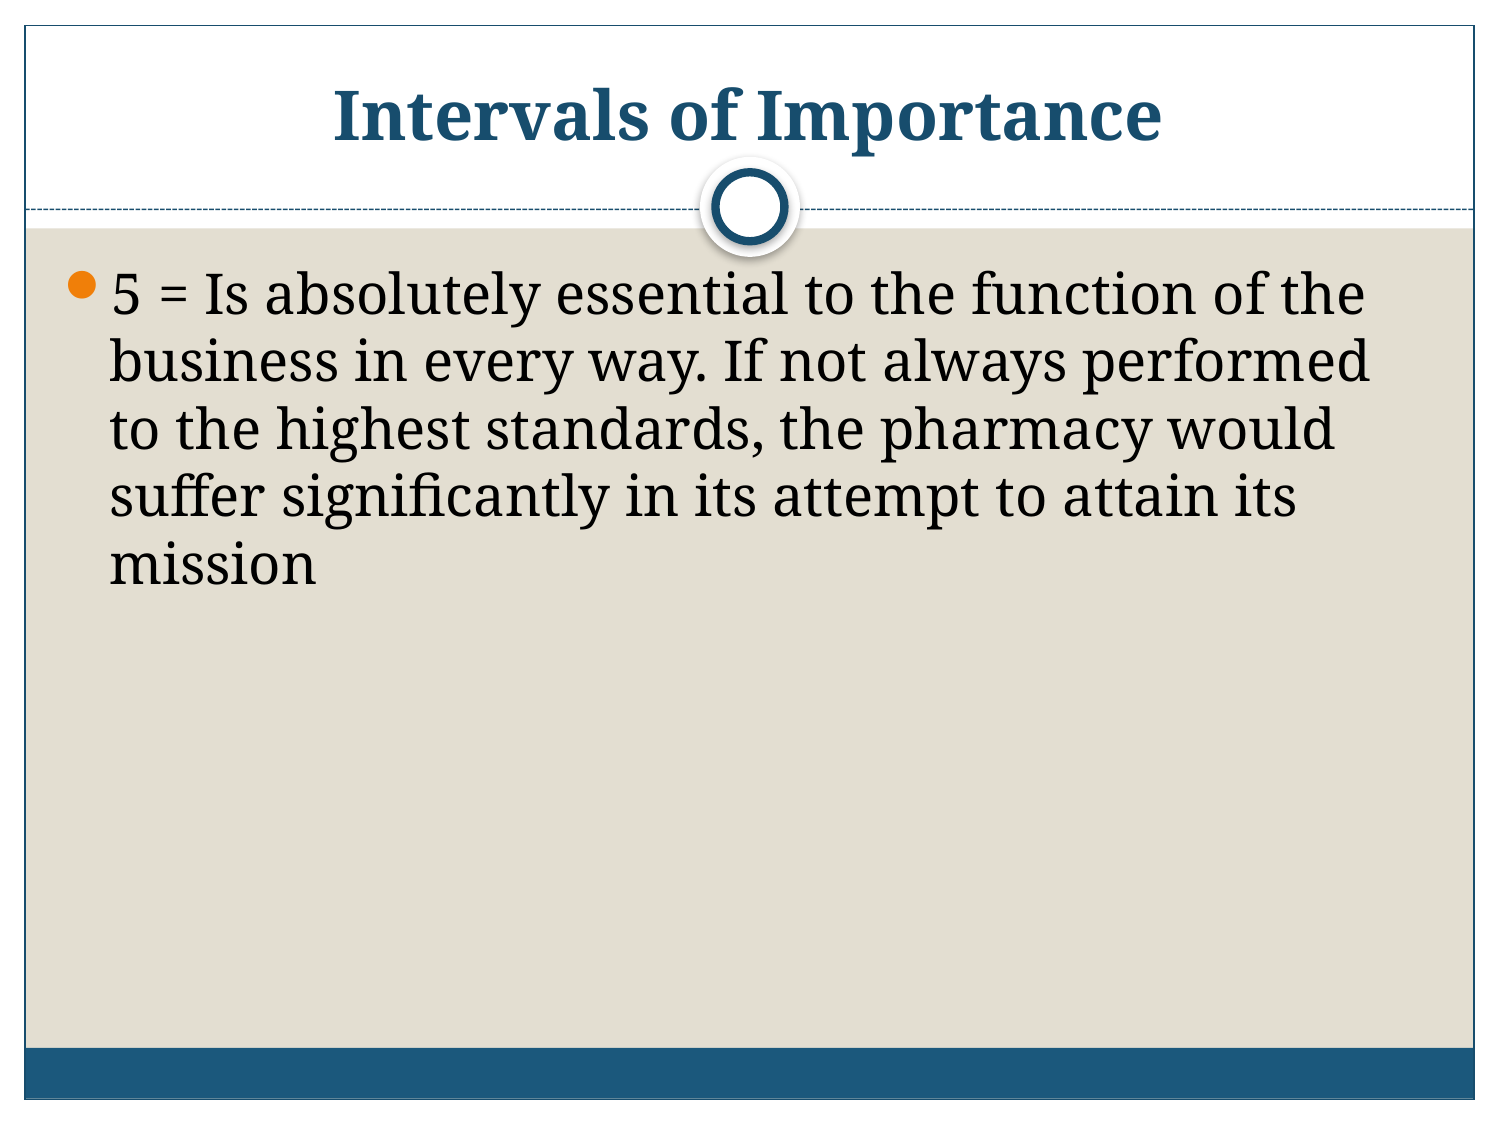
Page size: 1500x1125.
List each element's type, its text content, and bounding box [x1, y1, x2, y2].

list 5 = Is absolutely essential to the function of the business in every way. If not always performed to the highest standards, the pharmacy would suffer significantly in its attempt to attain its mission [49, 250, 1445, 1001]
title Intervals of Importance [49, 37, 1450, 162]
